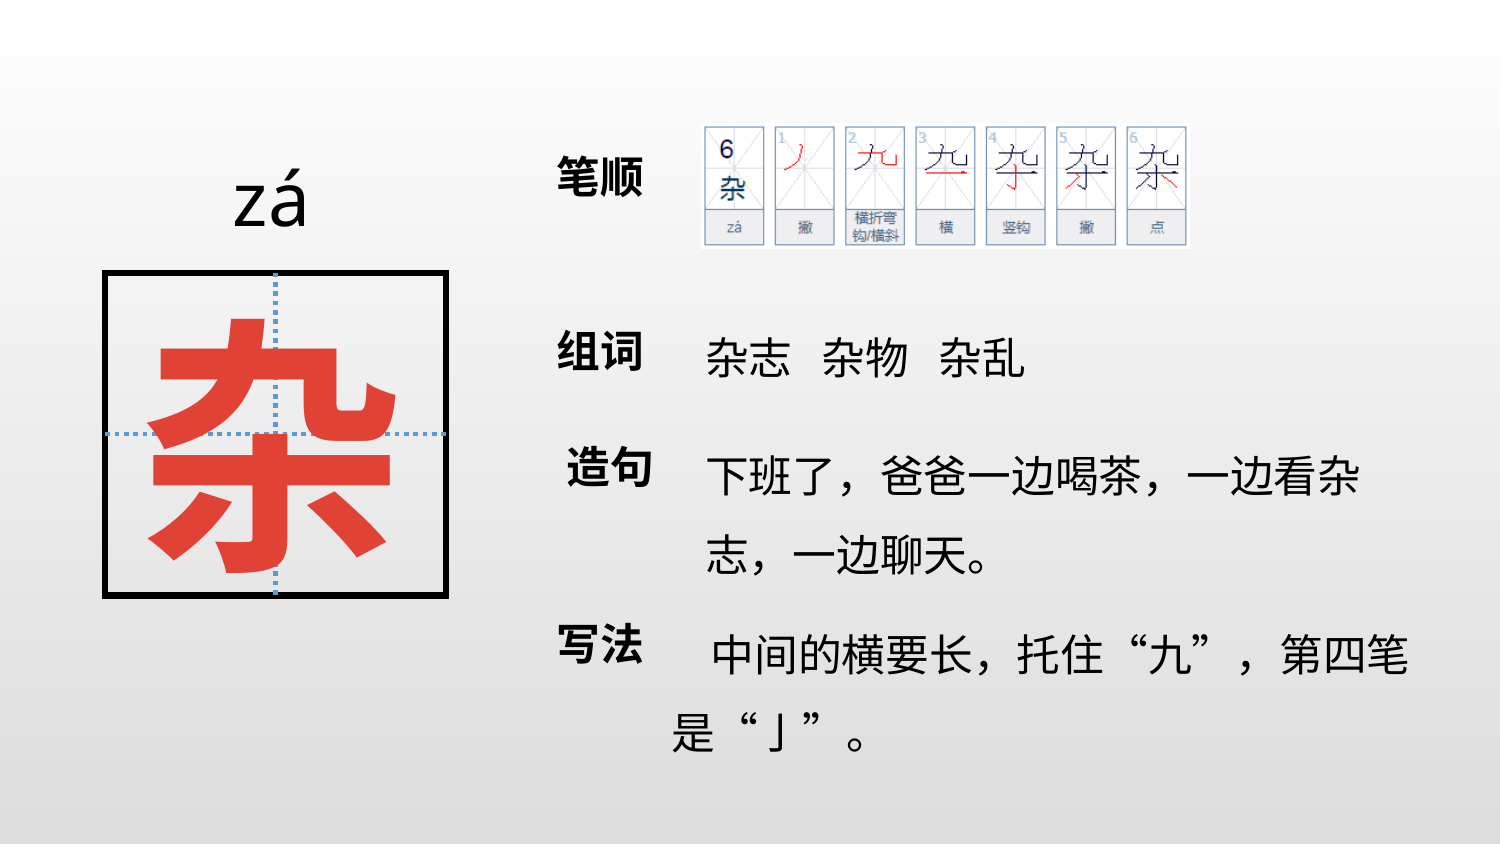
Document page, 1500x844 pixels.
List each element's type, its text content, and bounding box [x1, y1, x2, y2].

text_box 杂 [125, 272, 474, 609]
text_box 造句 [555, 433, 677, 498]
text_box 杂志 杂物 杂乱 [693, 306, 1141, 393]
text_box zá [221, 146, 358, 248]
text_box 组词 [545, 317, 687, 382]
text_box 下班了，爸爸一边喝茶，一边看杂志，一边聊天。 [693, 417, 1445, 586]
text_box 写法 [545, 611, 659, 676]
text_box 中间的横要长，托住“九”，第四笔是“亅”。 [659, 595, 1428, 765]
picture [701, 123, 1190, 249]
text_box 笔顺 [545, 144, 660, 208]
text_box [105, 272, 447, 596]
